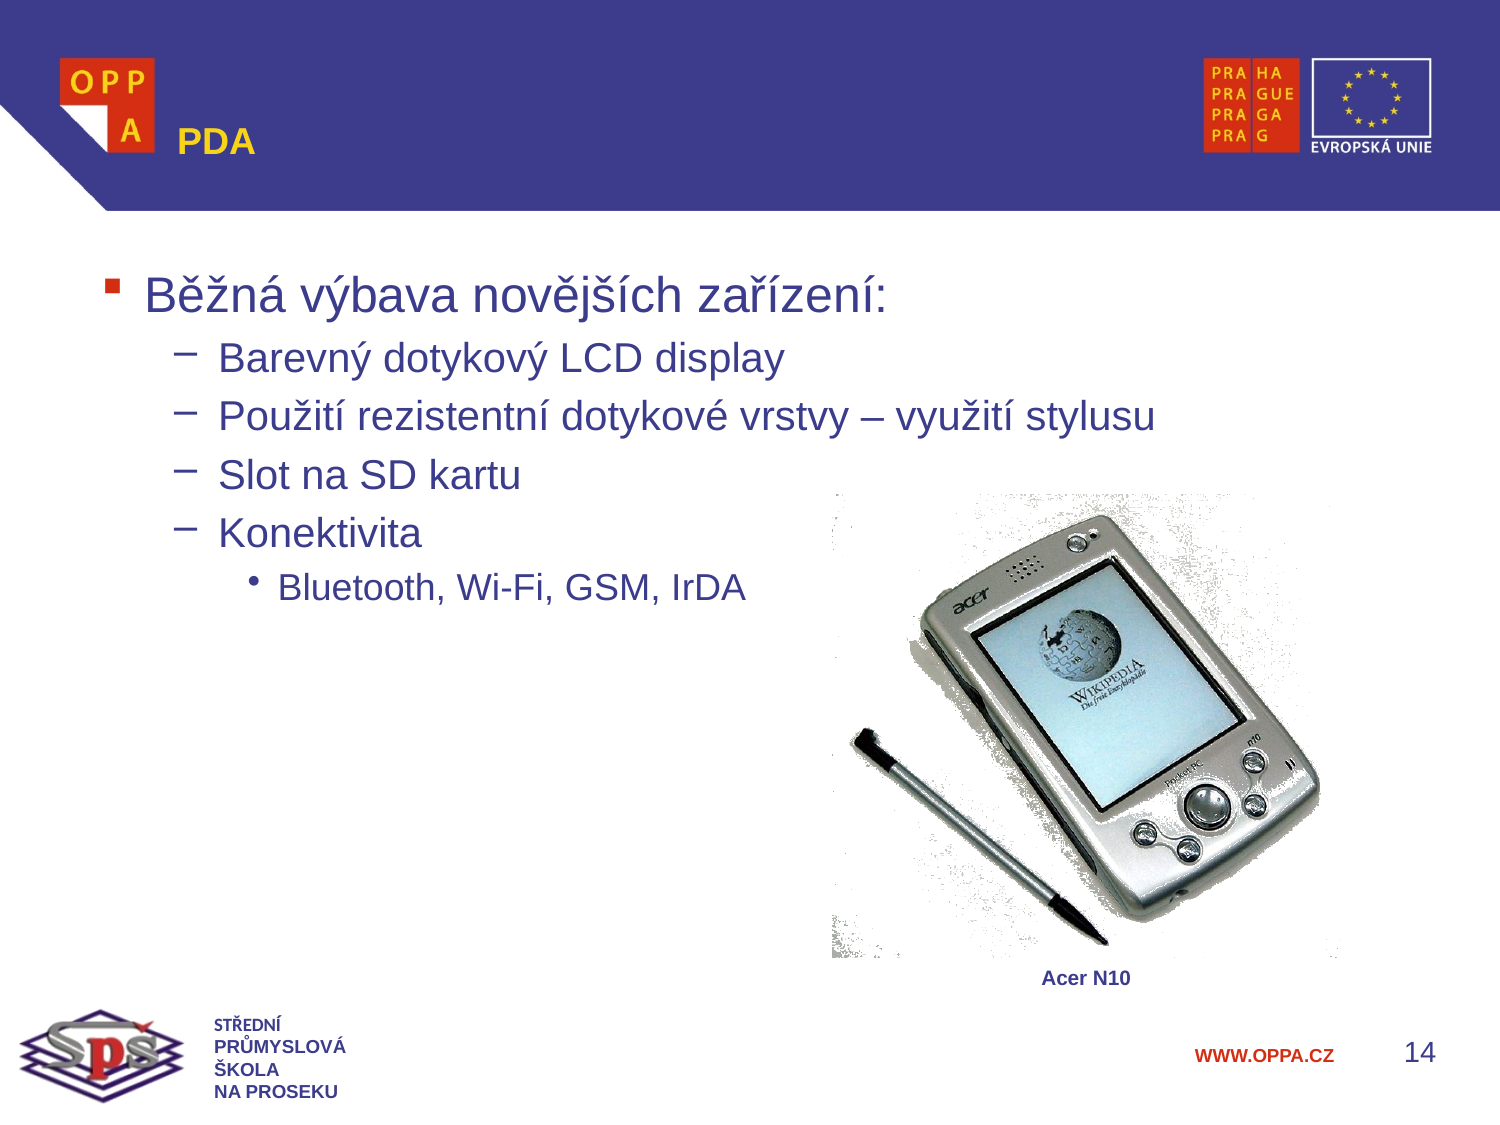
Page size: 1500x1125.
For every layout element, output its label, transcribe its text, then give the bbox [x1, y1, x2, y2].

text_box STŘEDNÍ PRŮMYSLOVÁ ŠKOLA NA PROSEKU [199, 1004, 509, 1110]
title PDA [177, 38, 1137, 162]
picture [0, 0, 1500, 211]
slide_number 14 [1339, 1015, 1437, 1069]
list Běžná výbava novějších zařízení: Barevný dotykový LCD display Použití rezistentní dotykové vrstvy – využití stylusu Slot na SD kartu Konektivita Bluetooth, Wi-Fi, GSM, IrDA [101, 262, 1437, 1005]
picture [832, 494, 1340, 958]
picture [19, 1001, 186, 1107]
text_box Acer N10 [1026, 966, 1146, 998]
